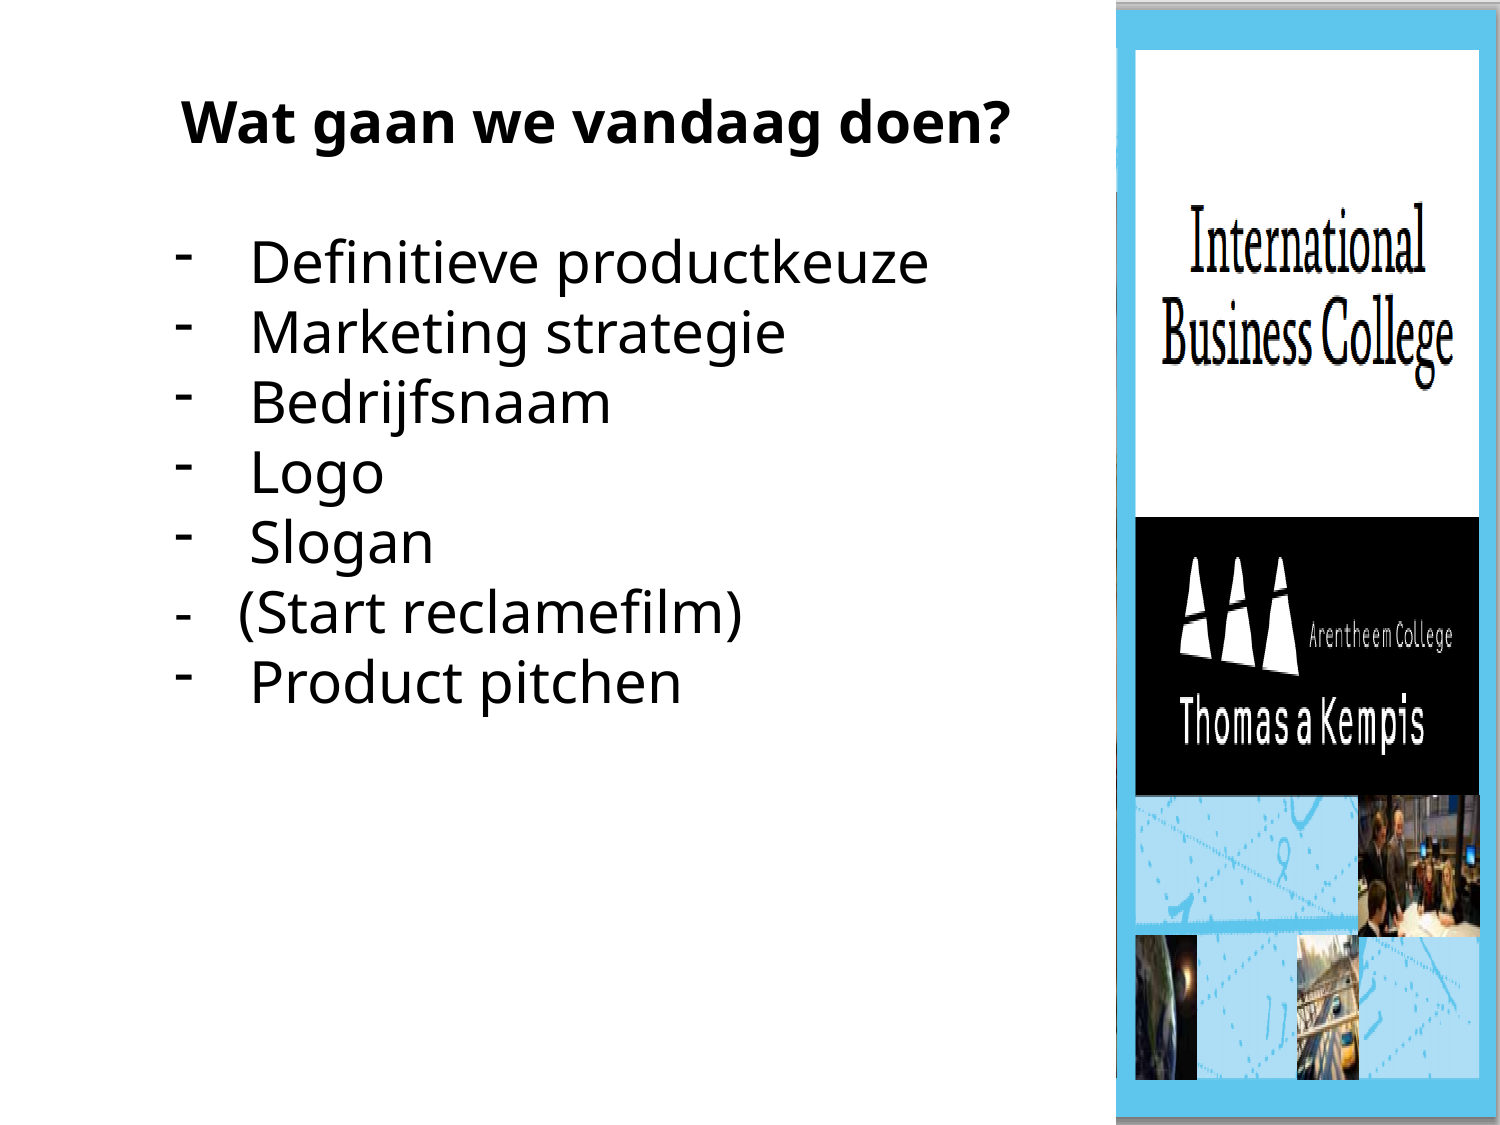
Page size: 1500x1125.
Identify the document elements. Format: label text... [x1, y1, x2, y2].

text_box Wat gaan we vandaag doen? Definitieve productkeuze Marketing strategie Bedrijfsnaam Logo Slogan - (Start reclamefilm) Product pitchen [159, 78, 1034, 723]
picture [1115, 0, 1500, 1125]
